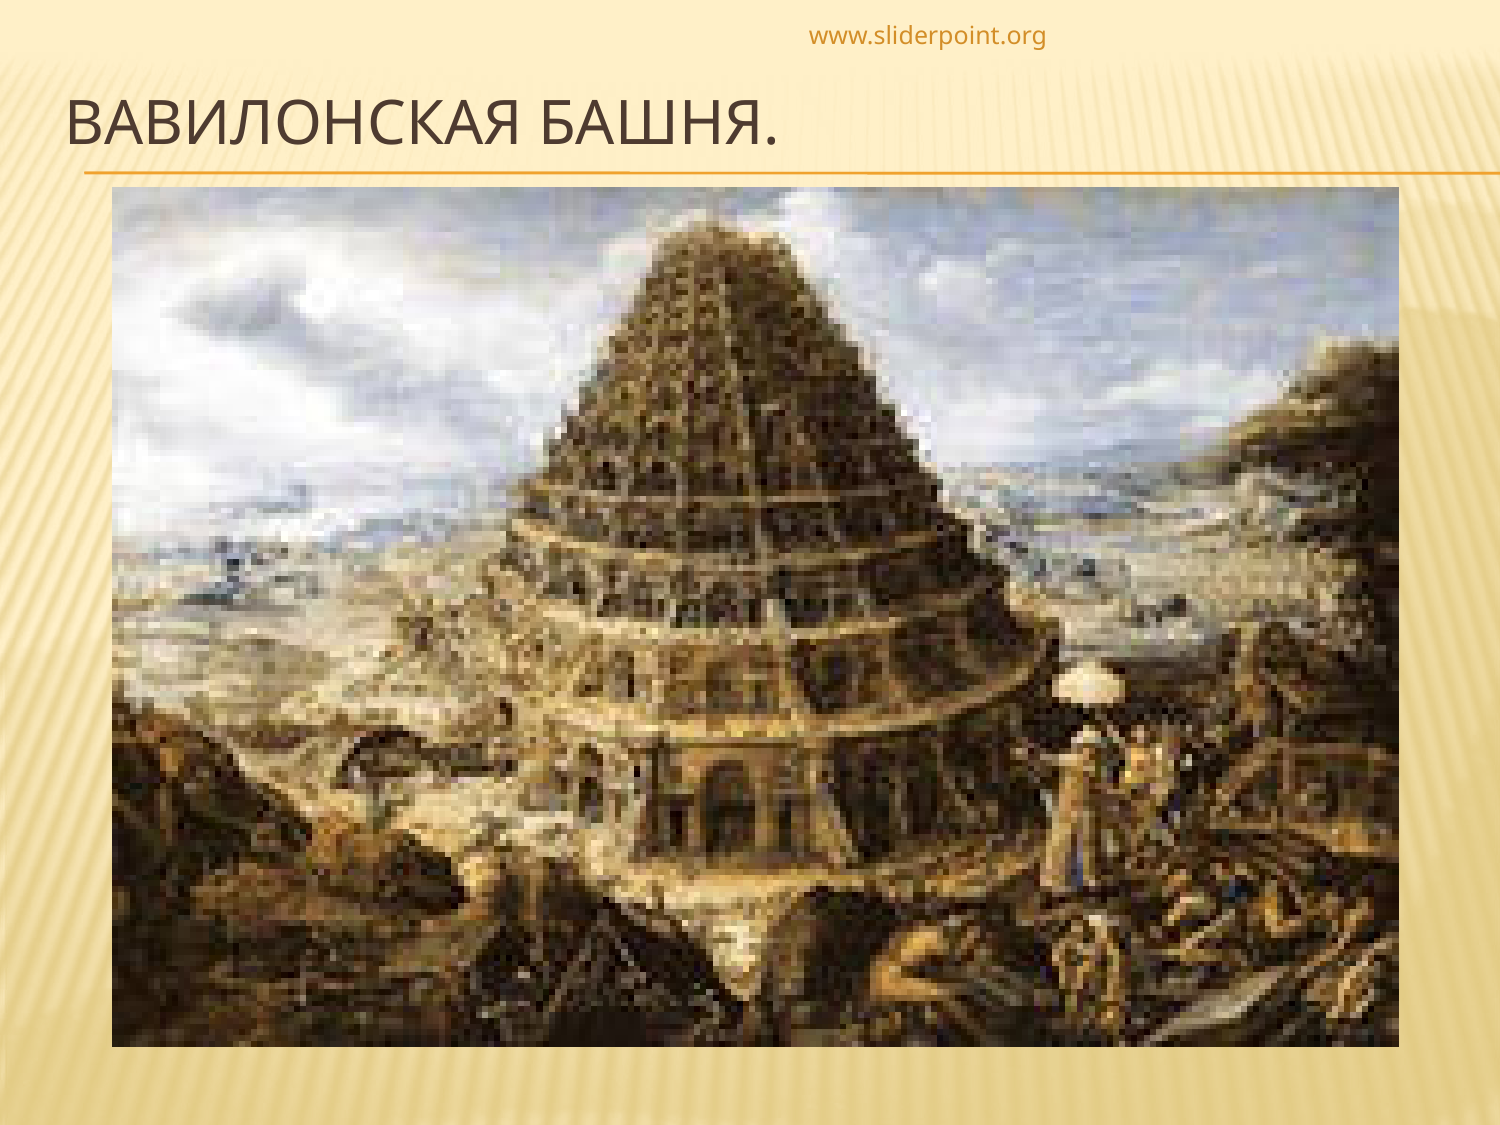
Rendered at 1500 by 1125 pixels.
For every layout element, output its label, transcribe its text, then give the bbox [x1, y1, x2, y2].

picture [111, 187, 1400, 1048]
title Вавилонская башня. [49, 75, 1475, 164]
footer www.sliderpoint.org [512, 12, 1063, 60]
